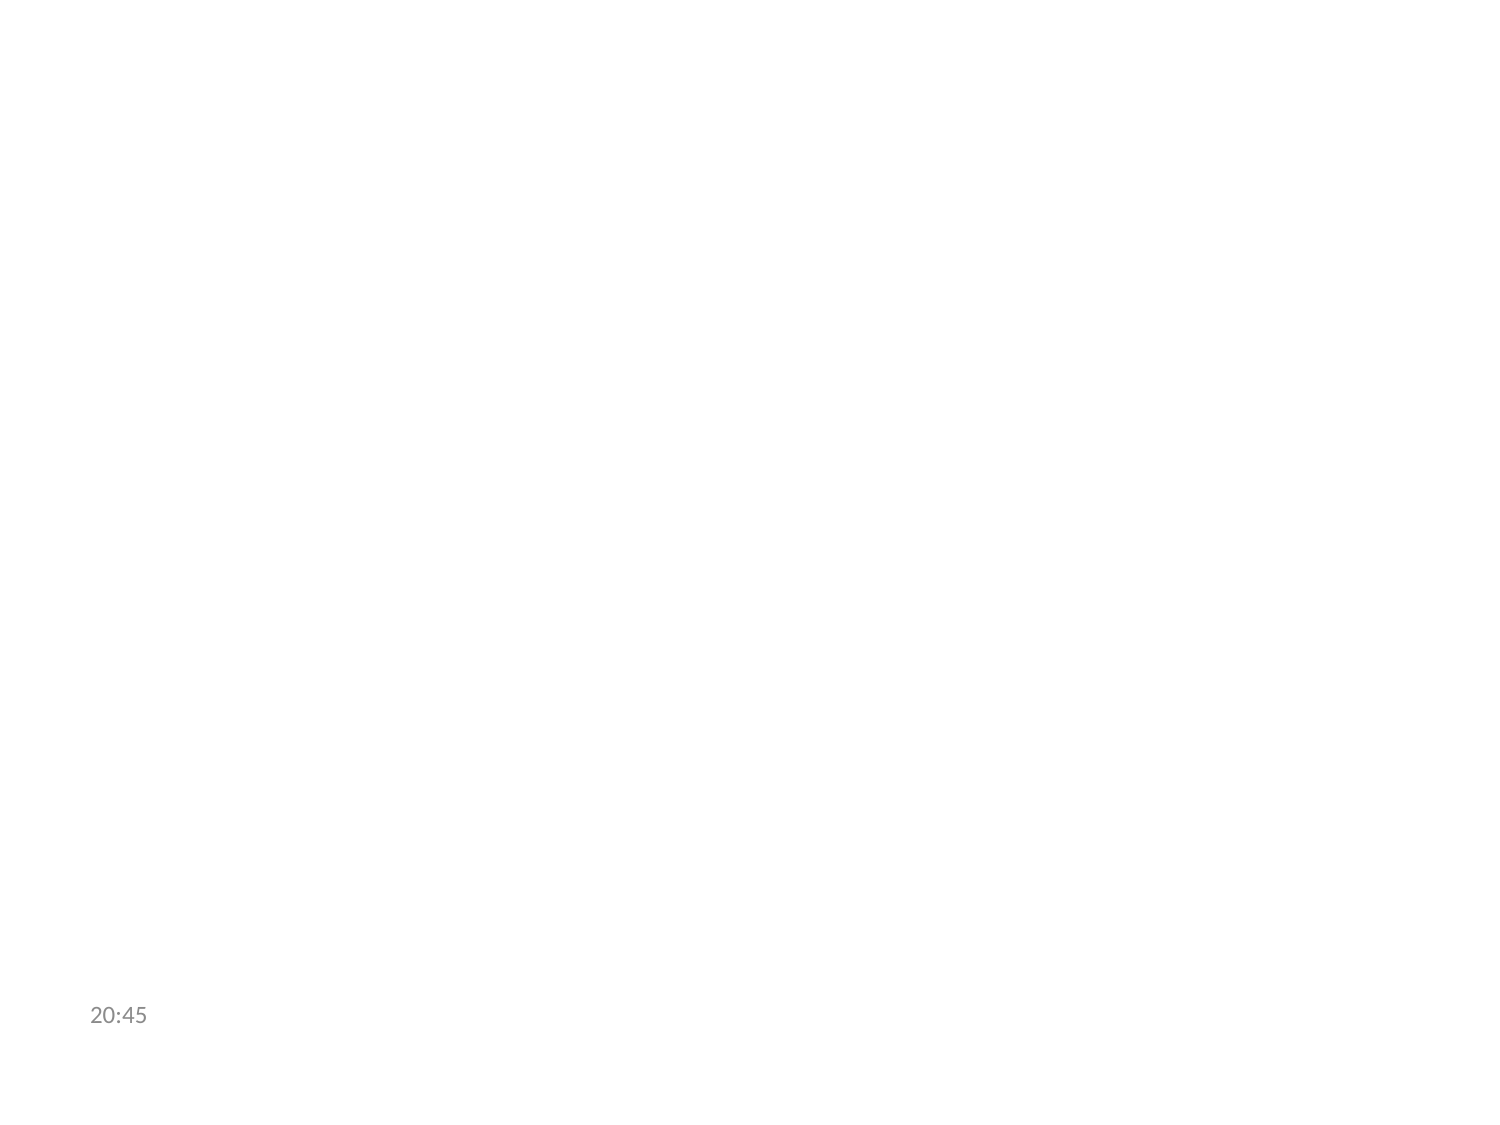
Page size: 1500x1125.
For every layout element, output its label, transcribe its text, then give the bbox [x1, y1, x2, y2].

text_box 15:35 [75, 983, 425, 1044]
